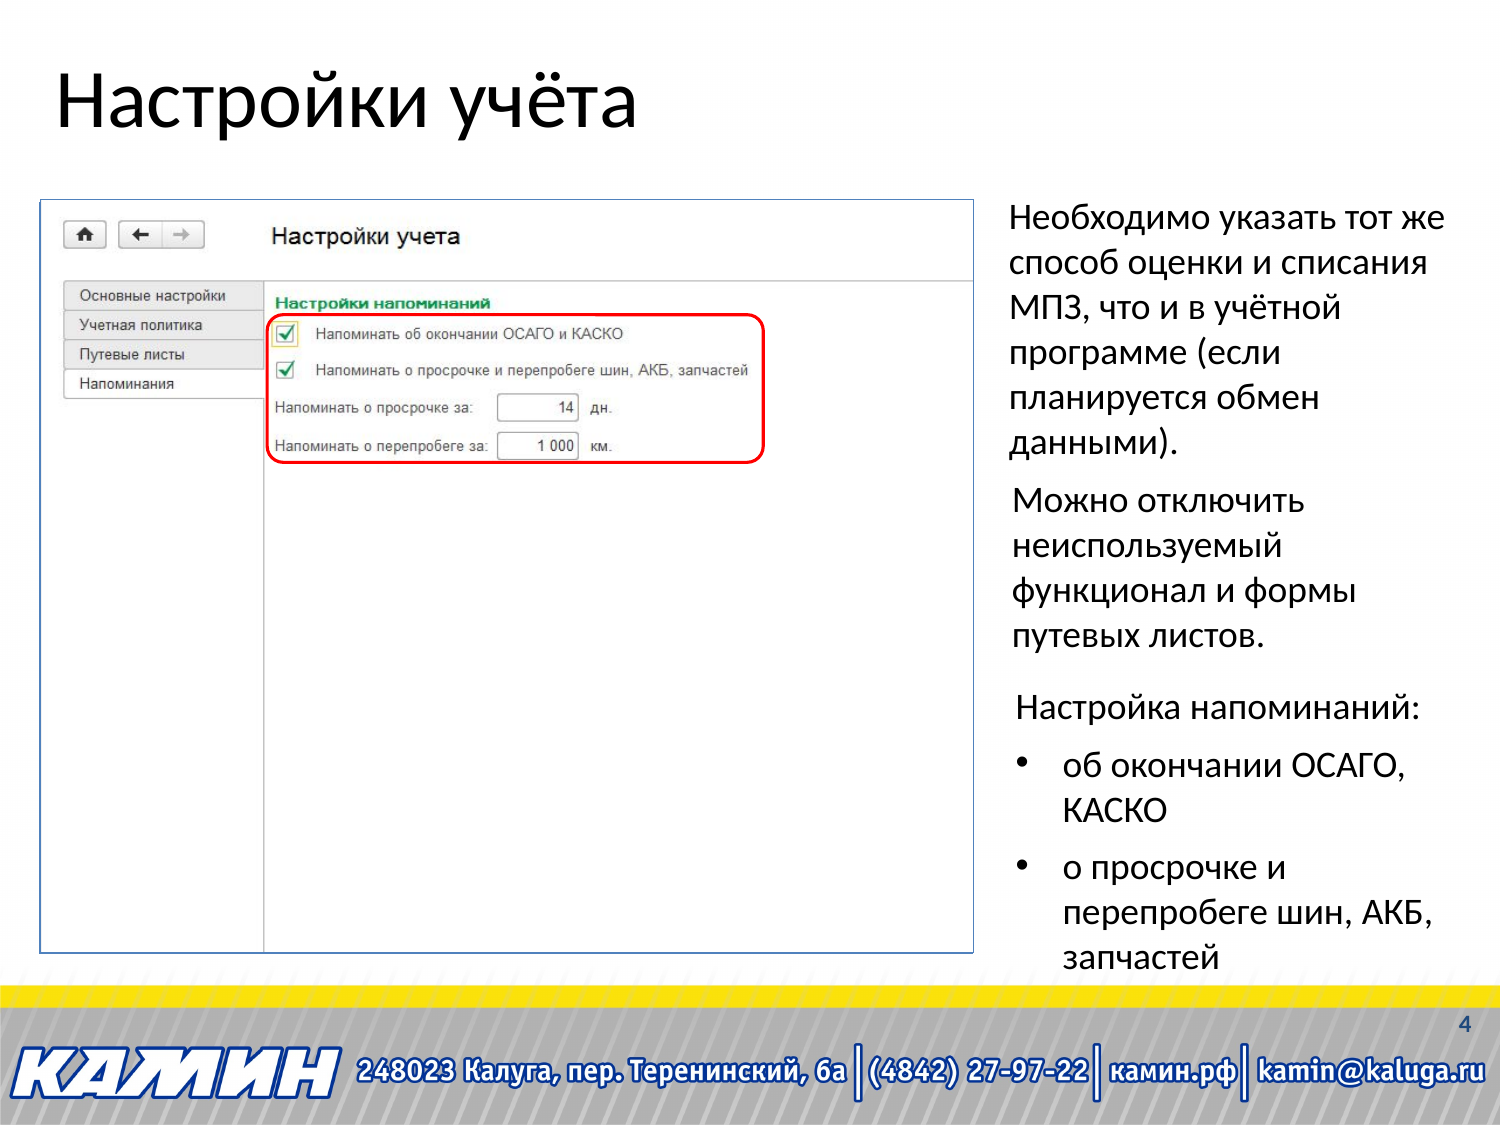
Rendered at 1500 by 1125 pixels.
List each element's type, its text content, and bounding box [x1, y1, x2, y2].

picture [0, 0, 1500, 1125]
title Настройки учёта [40, 0, 1425, 188]
slide_number 4 [1357, 992, 1487, 1053]
text_box Необходимо указать тот же способ оценки и списания МПЗ, что и в учётной программе (если планируется обмен данными). [993, 184, 1467, 470]
text_box Можно отключить неиспользуемый функционал и формы путевых листов. [997, 467, 1470, 663]
text_box Настройка напоминаний: об окончании ОСАГО, КАСКО о просрочке и перепробеге шин, АКБ, запчастей [1000, 674, 1474, 985]
